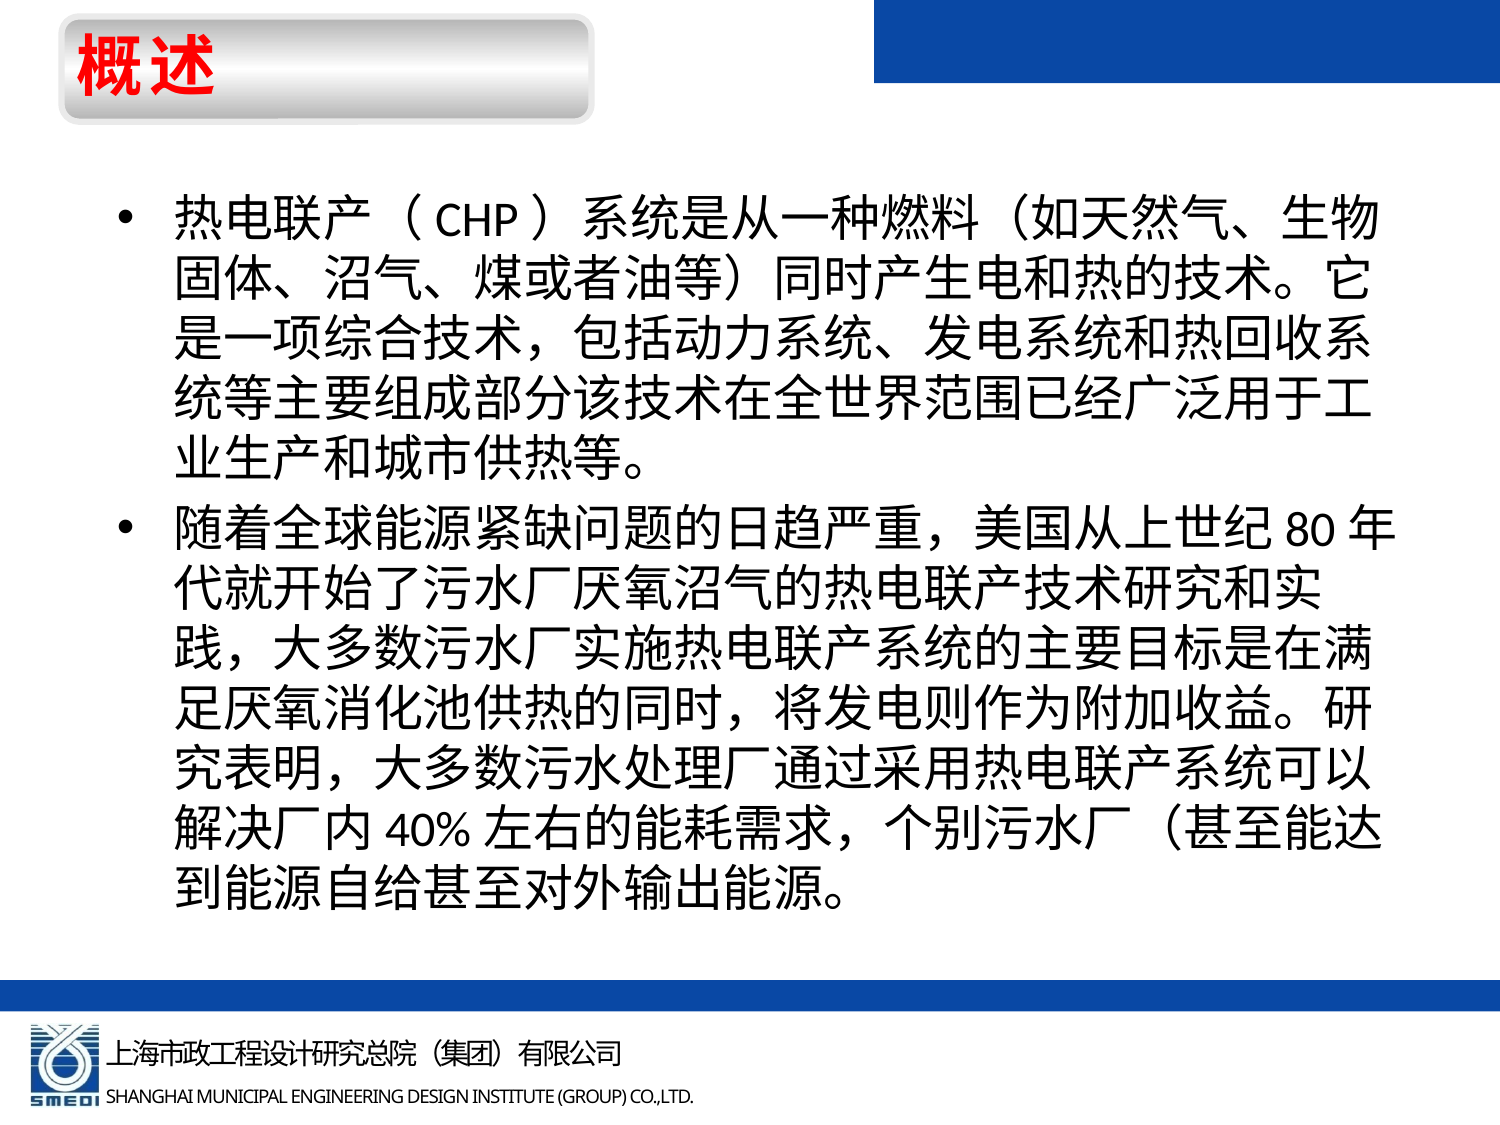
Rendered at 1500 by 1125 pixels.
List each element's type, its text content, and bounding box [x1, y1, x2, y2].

text_box 概述 [61, 16, 608, 112]
picture [30, 1023, 100, 1108]
list 热电联产（CHP）系统是从一种燃料（如天然气、生物固体、沼气、煤或者油等）同时产生电和热的技术。它是一项综合技术，包括动力系统、发电系统和热回收系统等主要组成部分该技术在全世界范围已经广泛用于工业生产和城市供热等。 随着全球能源紧缺问题的日趋严重，美国从上世纪80年代就开始了污水厂厌氧沼气的热电联产技术研究和实践，大多数污水厂实施热电联产系统的主要目标是在满足厌氧消化池供热的同时，将发电则作为附加收益。研究表明，大多数污水处理厂通过采用热电联产系统可以解决厂内40%左右的能耗需求，个别污水厂（甚至能达到能源自给甚至对外输出能源。 [101, 179, 1421, 900]
text_box [63, 112, 590, 122]
